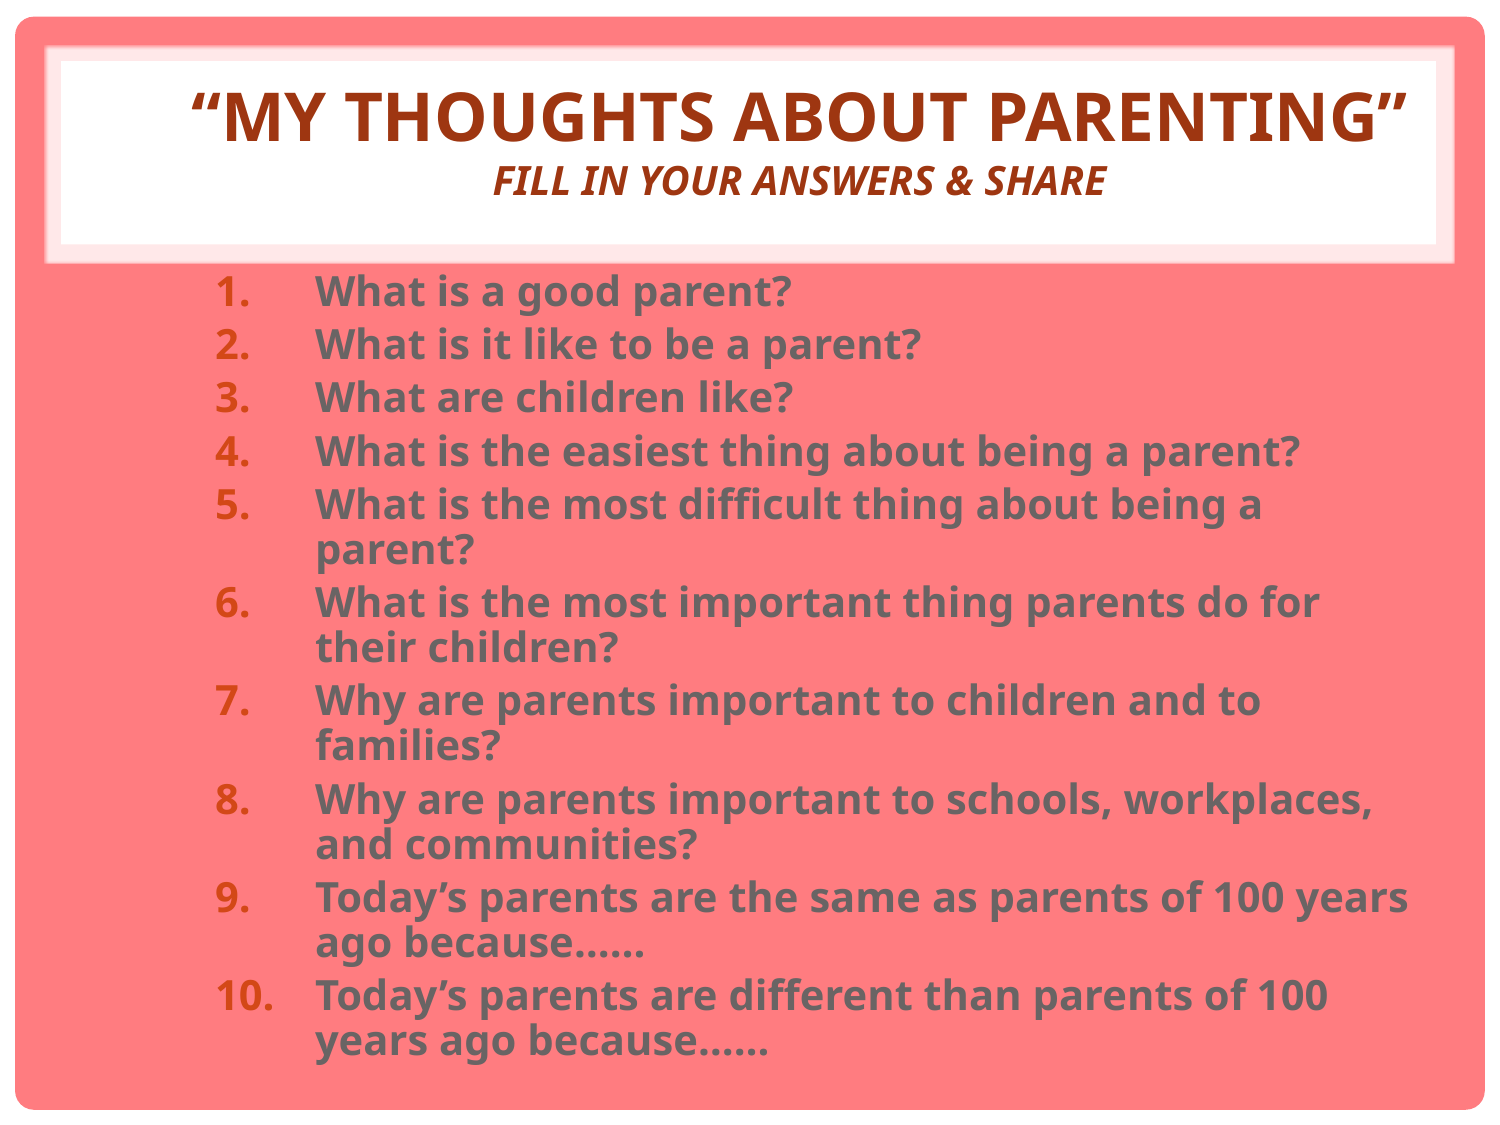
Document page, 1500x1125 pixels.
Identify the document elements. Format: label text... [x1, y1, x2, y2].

title “My Thoughts About Parenting” Fill in your answers & share [174, 45, 1425, 233]
list What is a good parent? What is it like to be a parent? What are children like? What is the easiest thing about being a parent? What is the most difficult thing about being a parent? What is the most important thing parents do for their children? Why are parents important to children and to families? Why are parents important to schools, workplaces, and communities? Today’s parents are the same as parents of 100 years ago because…… Today’s parents are different than parents of 100 years ago because…… [200, 262, 1425, 1005]
